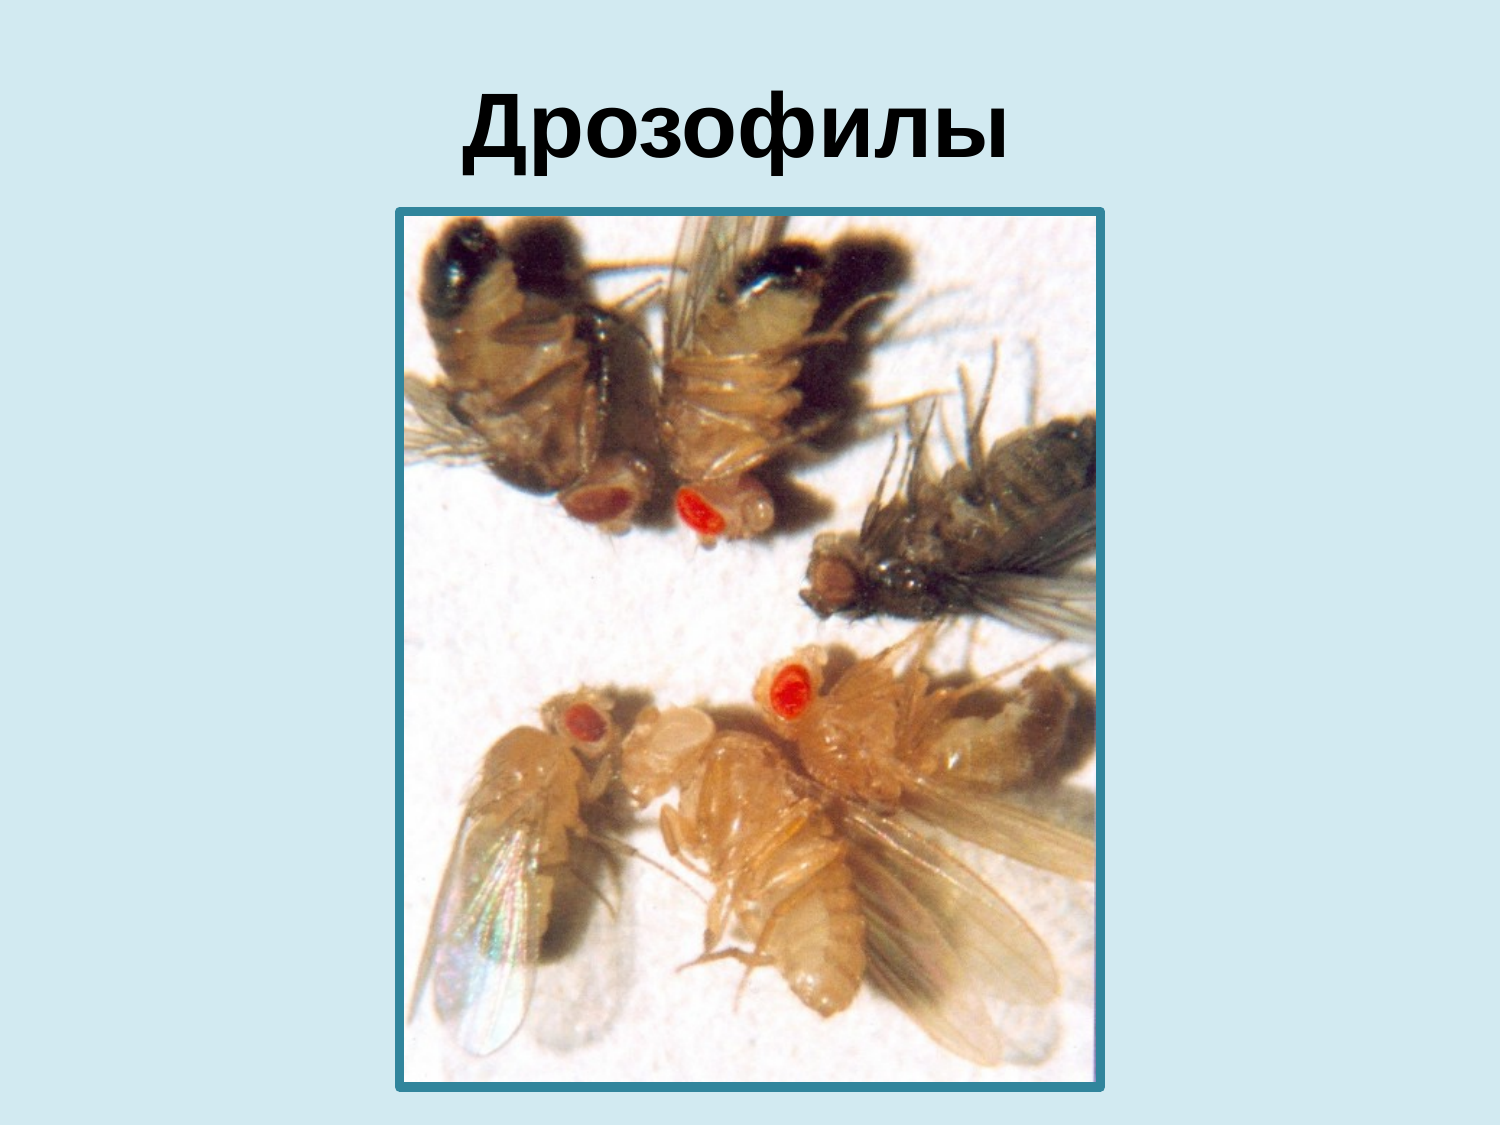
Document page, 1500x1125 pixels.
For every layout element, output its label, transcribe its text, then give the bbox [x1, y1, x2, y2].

picture [404, 216, 1096, 1083]
title Дрозофилы [75, 45, 1425, 197]
